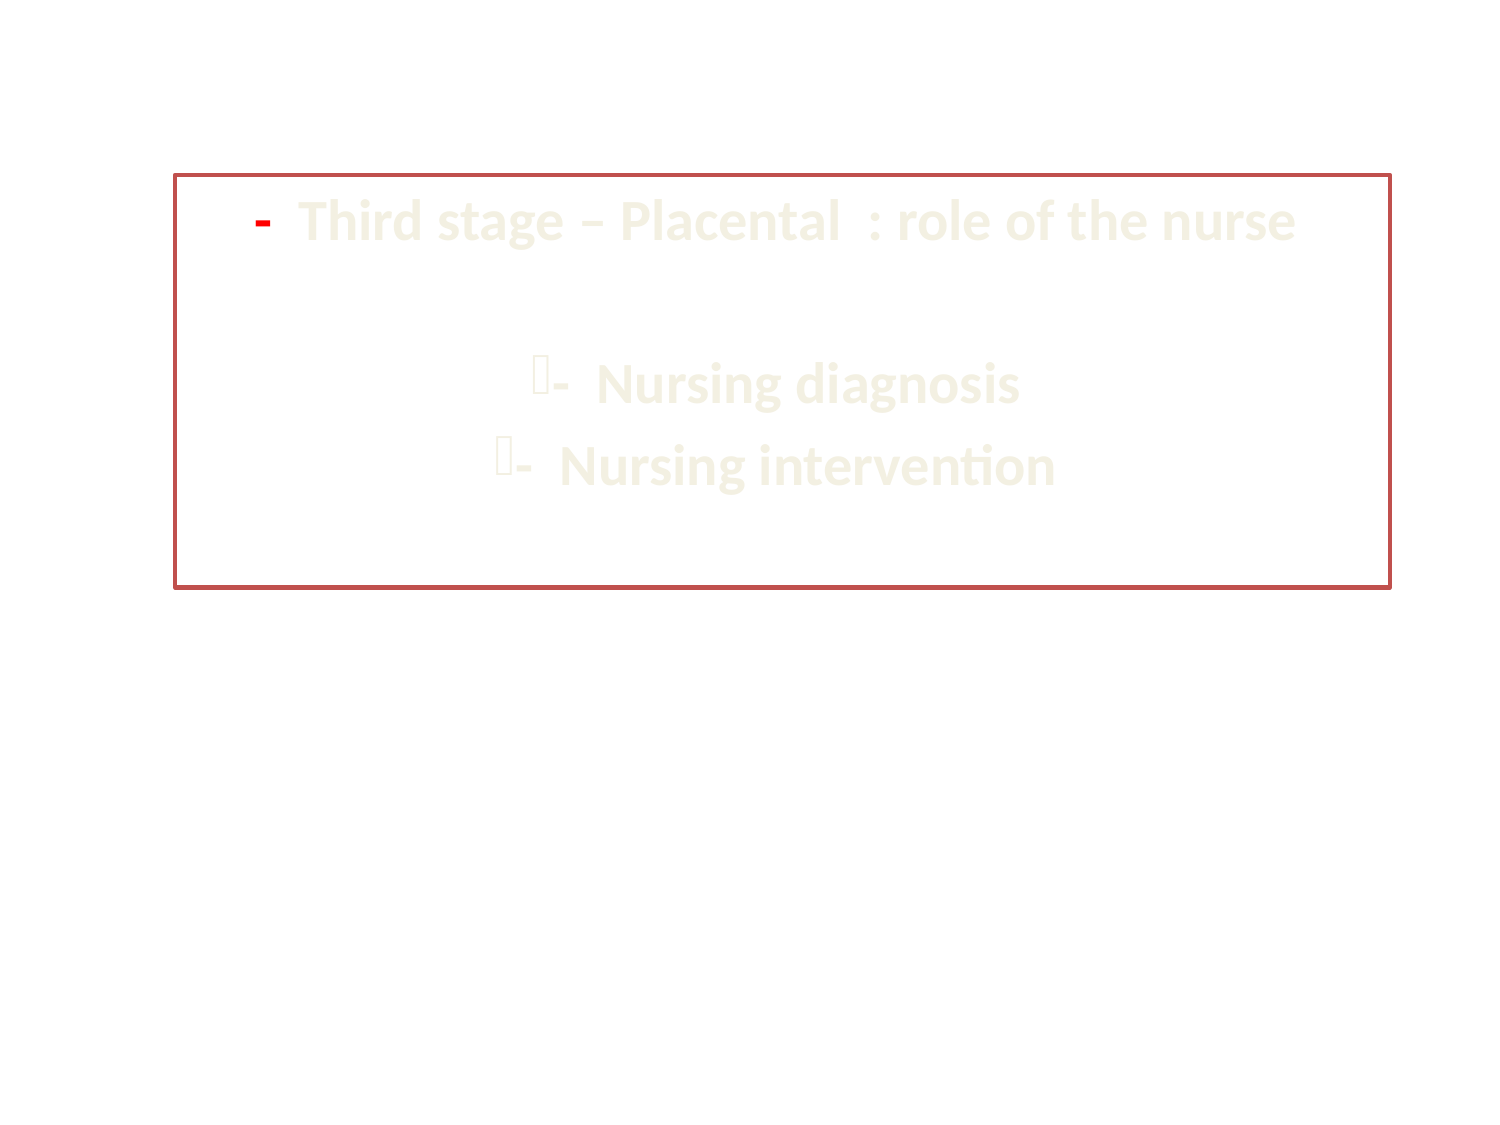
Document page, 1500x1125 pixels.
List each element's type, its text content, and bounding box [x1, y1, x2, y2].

subtitle - Third stage – Placental : role of the nurse - Nursing diagnosis - Nursing intervention [173, 173, 1392, 590]
